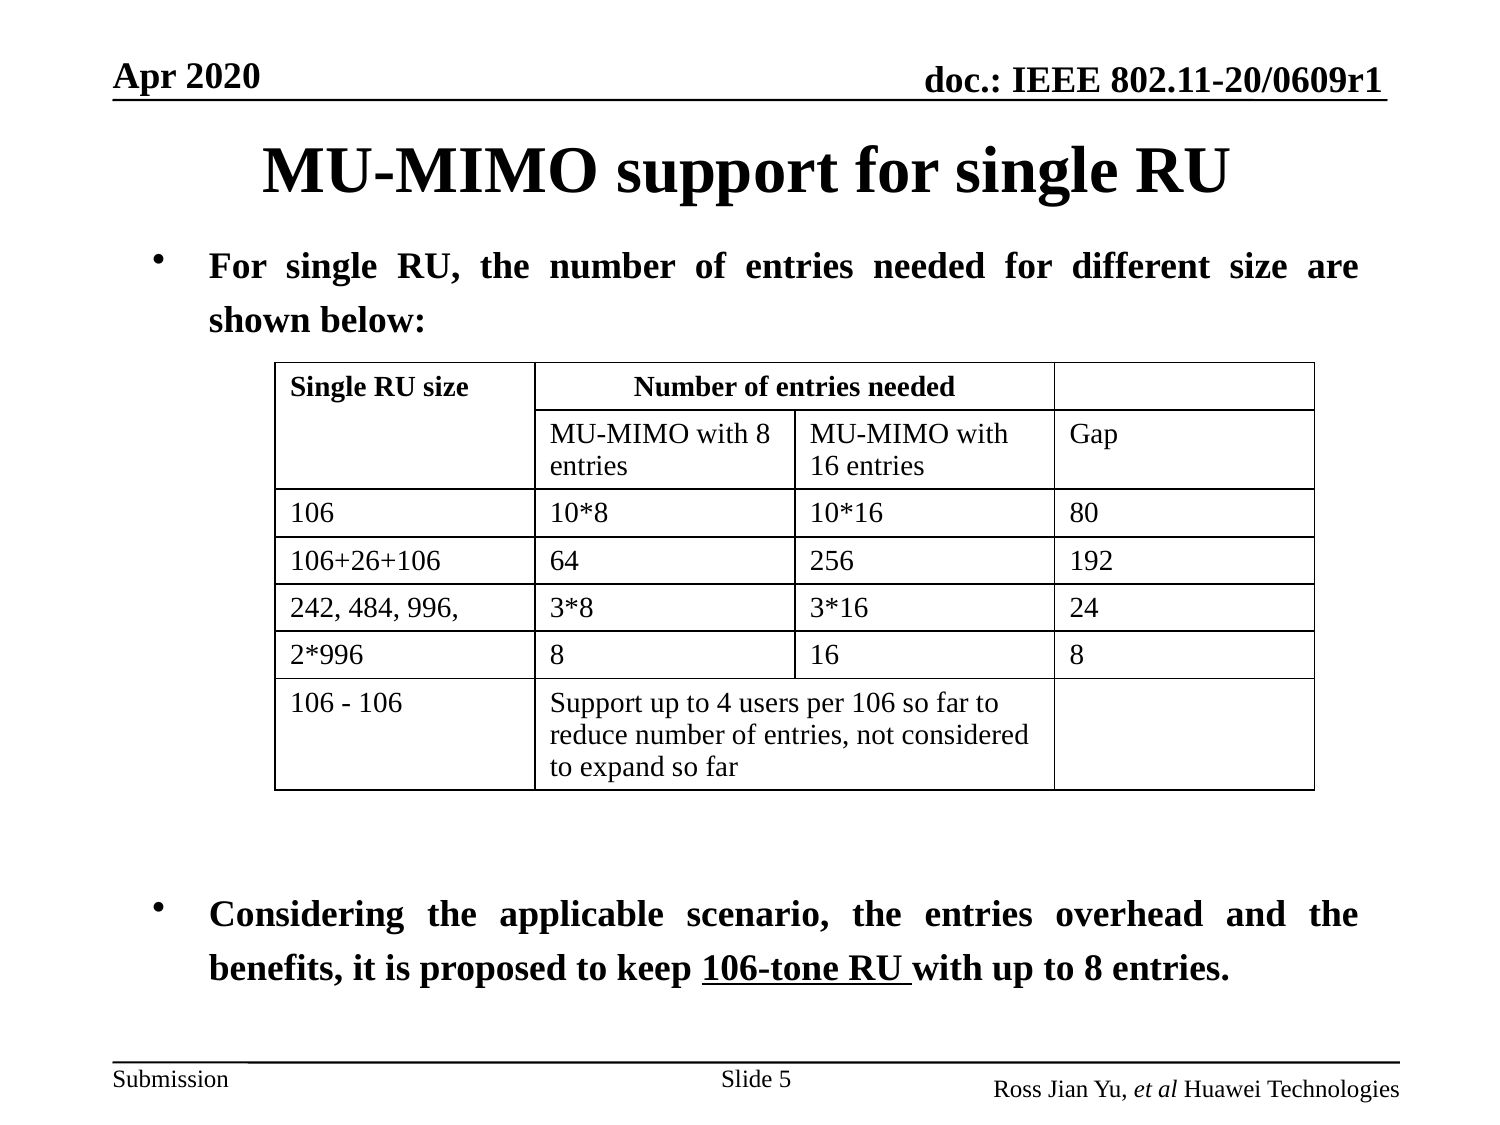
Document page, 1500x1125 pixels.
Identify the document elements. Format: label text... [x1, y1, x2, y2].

table_cell 2*996 [276, 632, 534, 678]
table_cell MU-MIMO with 16 entries [796, 411, 1054, 488]
table_cell 8 [536, 632, 794, 678]
table_cell [1055, 679, 1314, 789]
table_cell 24 [1055, 585, 1314, 630]
list For single RU, the number of entries needed for different size are shown below: Considering the applicable scenario, the entries overhead and the benefits, it is proposed to keep 106-tone RU with up to 8 entries. [137, 224, 1376, 1026]
table_cell 8 [1055, 632, 1314, 678]
table_cell 16 [796, 632, 1054, 678]
table_cell 106+26+106 [276, 538, 534, 583]
table_cell Gap [1055, 411, 1314, 488]
table_cell MU-MIMO with 8 entries [536, 411, 794, 488]
title MU-MIMO support for single RU [99, 121, 1413, 210]
table_cell Support up to 4 users per 106 so far to reduce number of entries, not considered to expand so far [536, 679, 1054, 789]
table_cell 80 [1055, 490, 1314, 536]
table_header Number of entries needed [536, 363, 1054, 409]
table_cell 242, 484, 996, [276, 585, 534, 630]
table_header [1055, 363, 1314, 409]
table_cell 106 - 106 [276, 679, 534, 789]
table_cell 64 [536, 538, 794, 583]
table_cell 3*16 [796, 585, 1054, 630]
table_cell 106 [276, 490, 534, 536]
table_cell 3*8 [536, 585, 794, 630]
table_cell 10*8 [536, 490, 794, 536]
table_cell 192 [1055, 538, 1314, 583]
slide_number Slide 5 [712, 1061, 800, 1093]
table_cell 10*16 [796, 490, 1054, 536]
table_cell 256 [796, 538, 1054, 583]
table_header Single RU size [276, 363, 534, 488]
